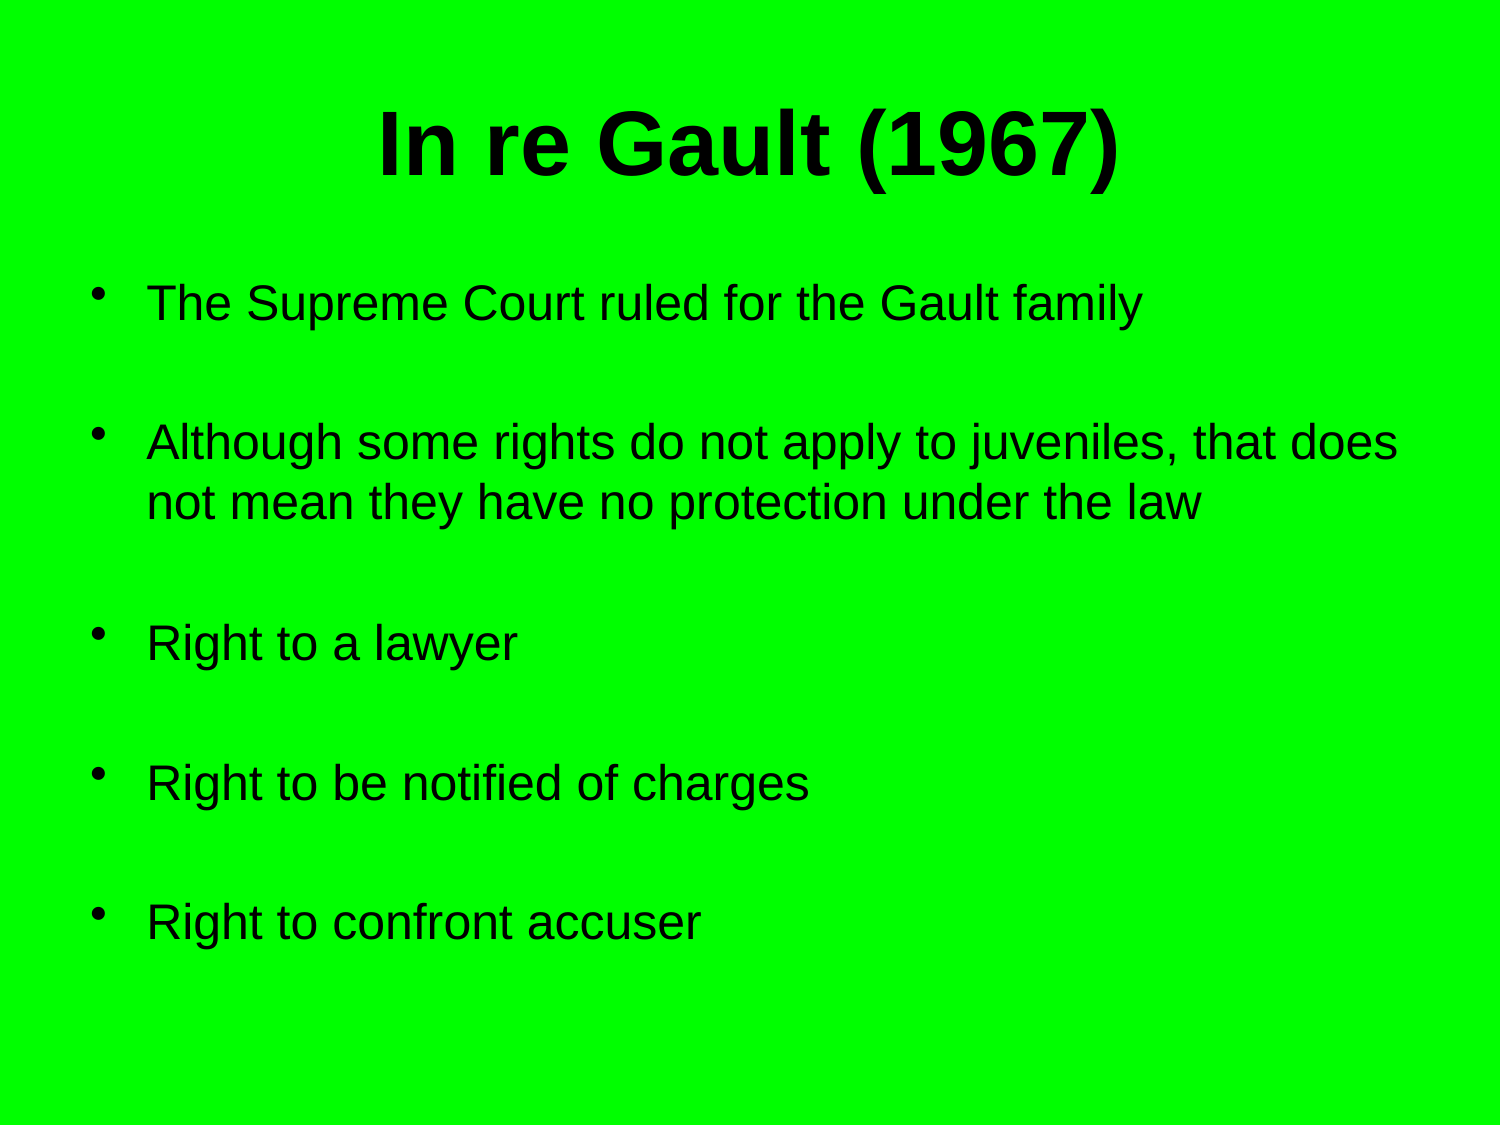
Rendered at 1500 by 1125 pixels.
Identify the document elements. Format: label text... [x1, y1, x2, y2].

title In re Gault (1967) [75, 45, 1425, 233]
list The Supreme Court ruled for the Gault family Although some rights do not apply to juveniles, that does not mean they have no protection under the law Right to a lawyer Right to be notified of charges Right to confront accuser [75, 262, 1425, 1005]
